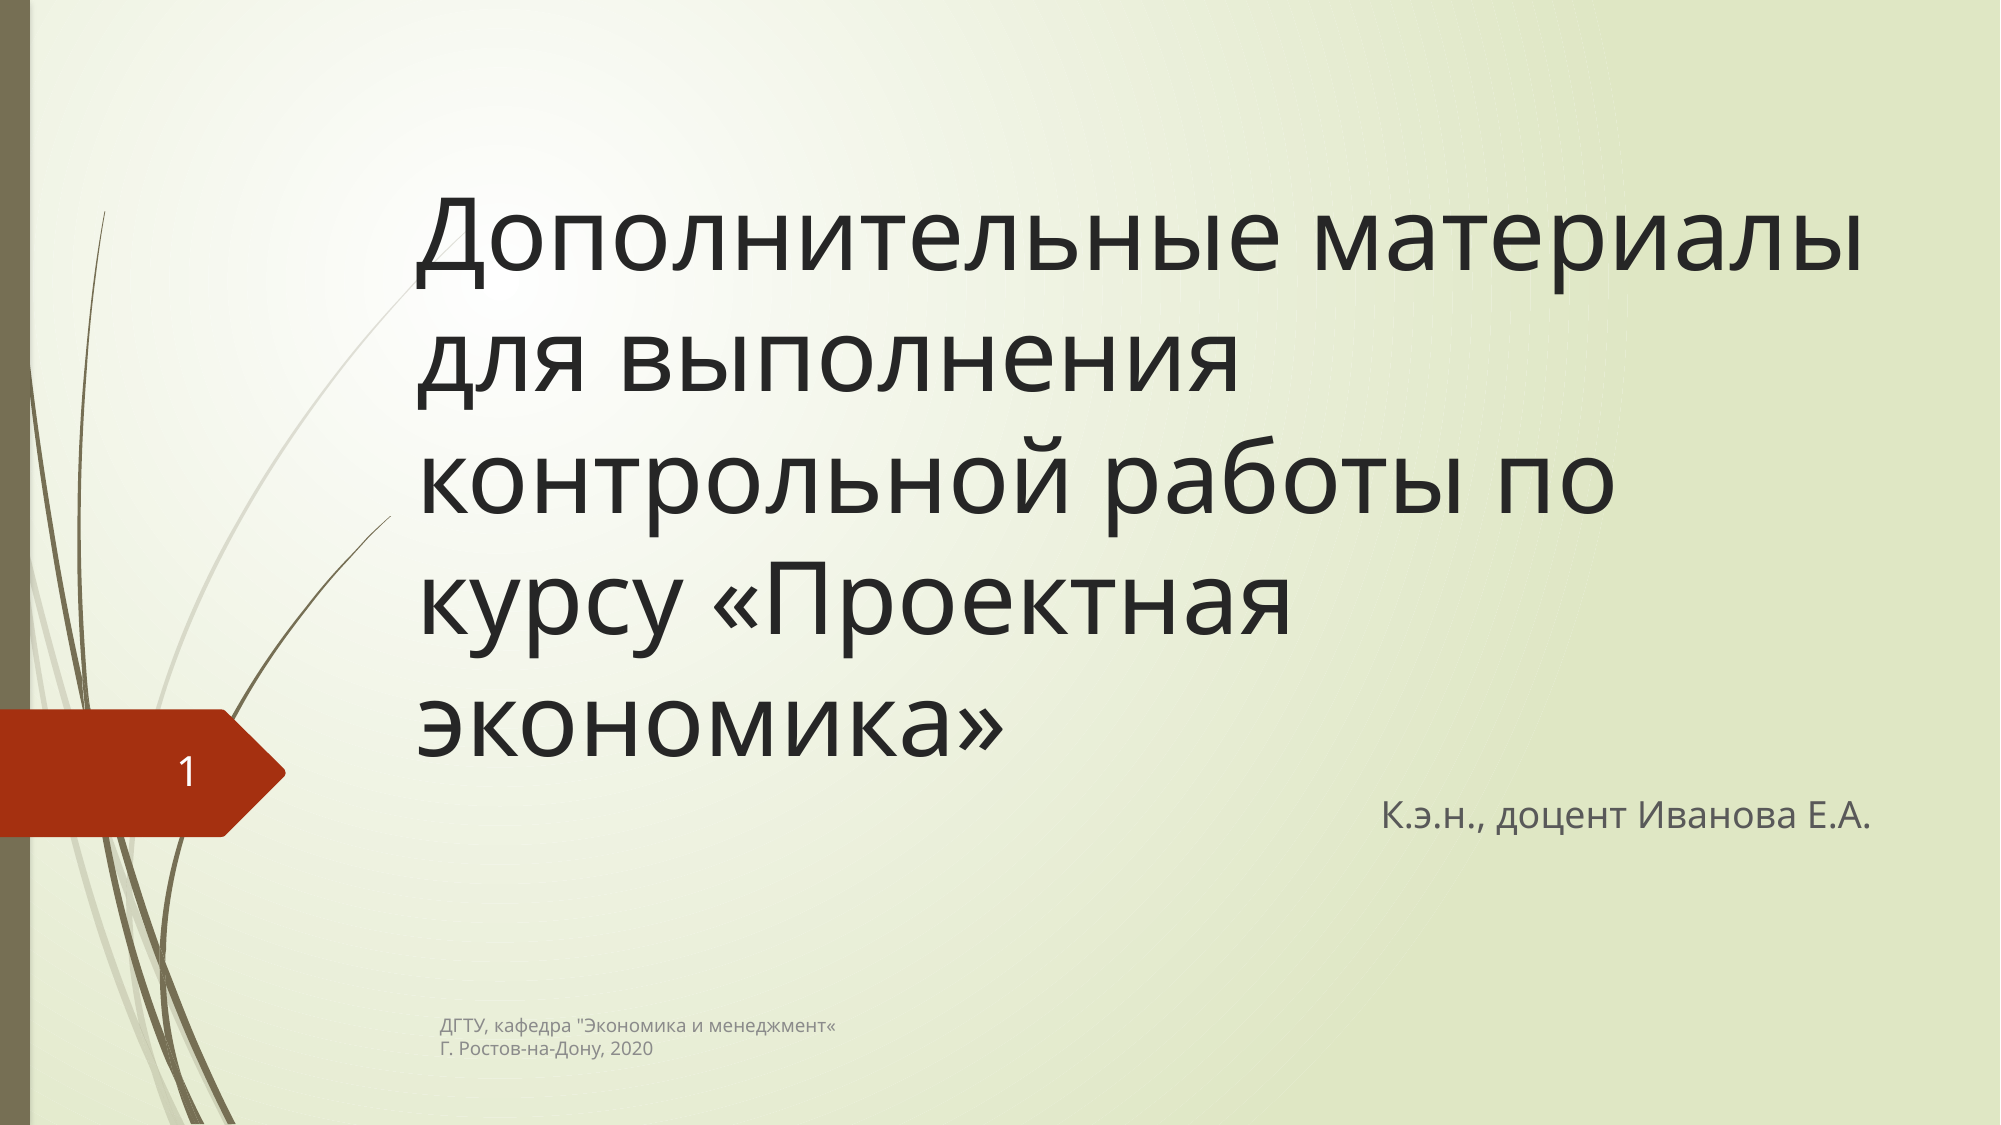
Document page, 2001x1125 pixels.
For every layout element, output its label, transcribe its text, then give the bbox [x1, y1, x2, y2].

slide_number 1 [87, 743, 216, 803]
footer ДГТУ, кафедра "Экономика и менеджмент« Г. Ростов-на-Дону, 2020 [424, 1006, 1675, 1067]
title Дополнительные материалы для выполнения контрольной работы по курсу «Проектная экономика» [401, 157, 1888, 784]
subtitle К.э.н., доцент Иванова Е.А. [424, 783, 1888, 969]
